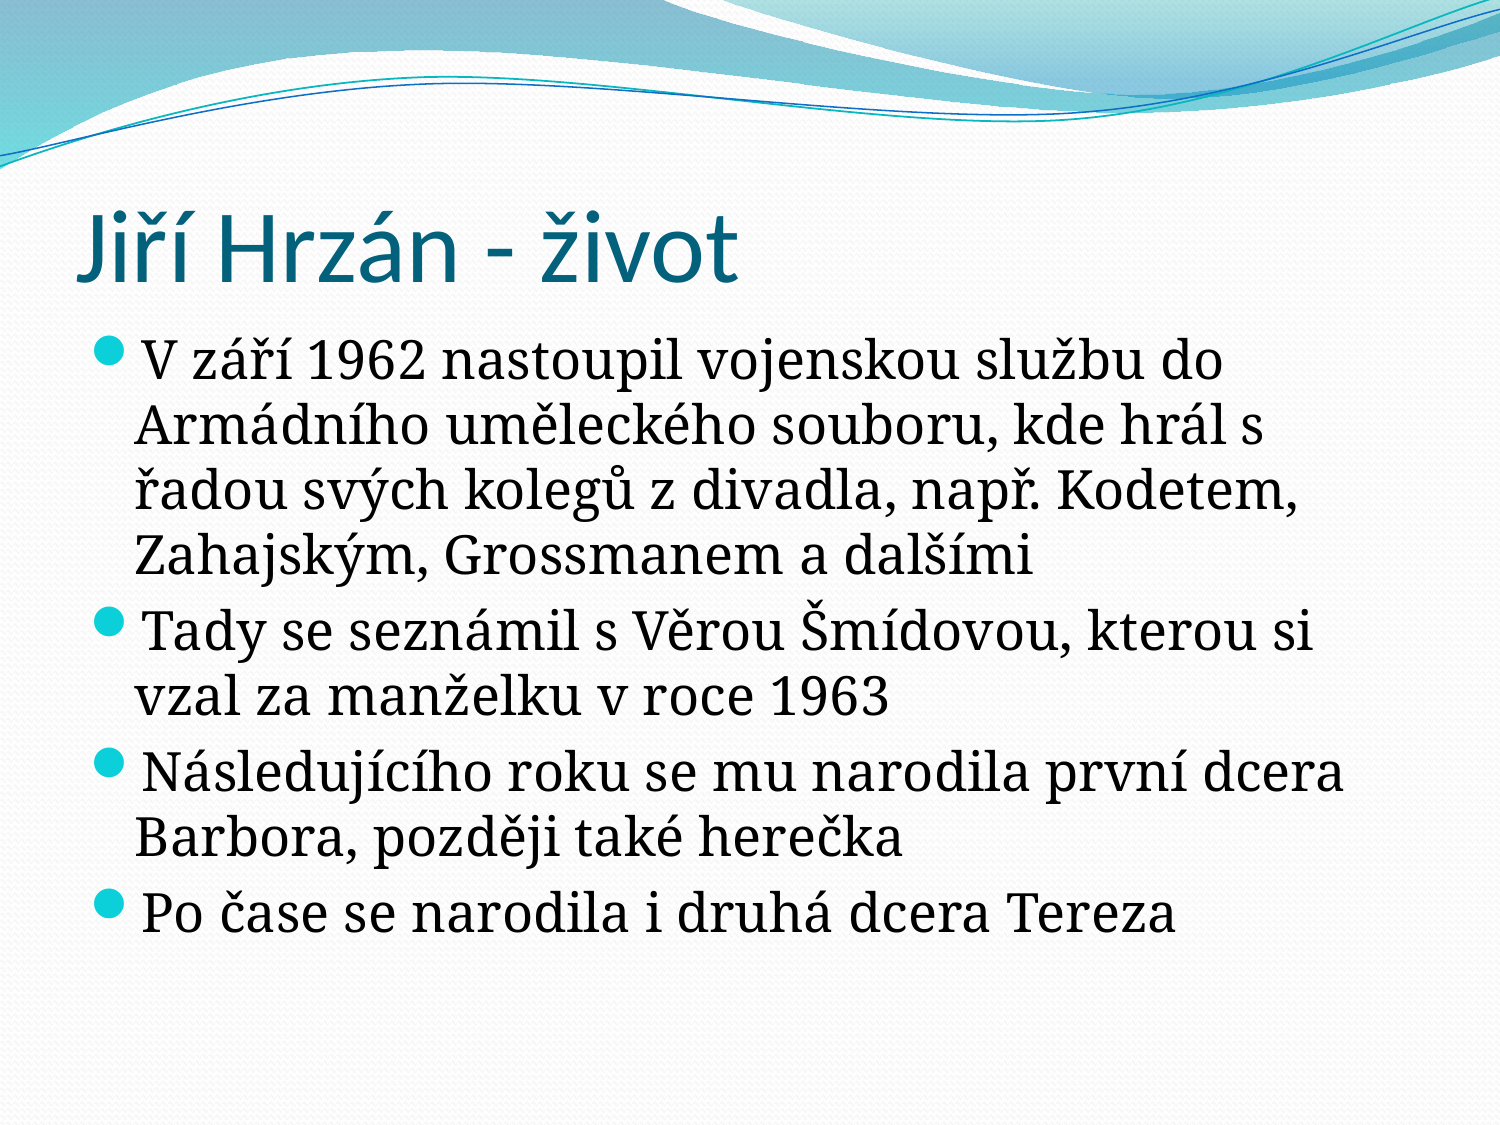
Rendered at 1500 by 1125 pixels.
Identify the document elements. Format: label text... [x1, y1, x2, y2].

list V září 1962 nastoupil vojenskou službu do Armádního uměleckého souboru, kde hrál s řadou svých kolegů z divadla, např. Kodetem, Zahajským, Grossmanem a dalšími Tady se seznámil s Věrou Šmídovou, kterou si vzal za manželku v roce 1963 Následujícího roku se mu narodila první dcera Barbora, později také herečka Po čase se narodila i druhá dcera Tereza [75, 317, 1425, 1038]
title Jiří Hrzán - život [75, 115, 1425, 303]
